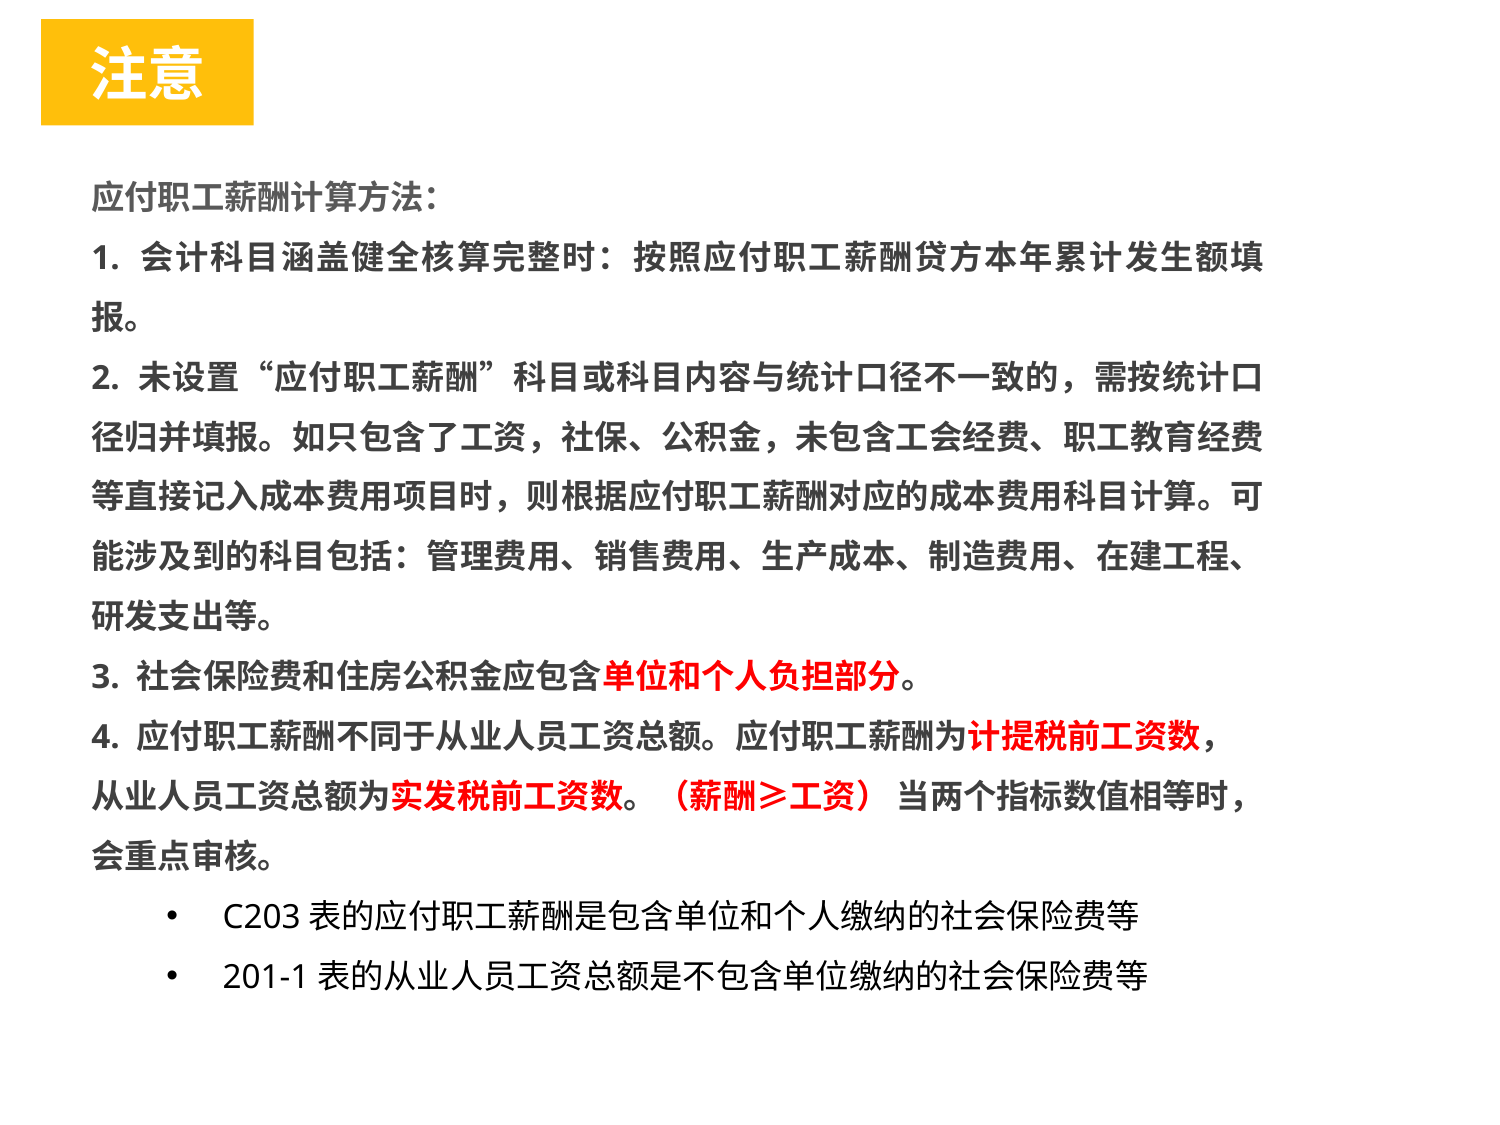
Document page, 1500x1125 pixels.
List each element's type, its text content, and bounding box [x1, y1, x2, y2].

text_box 应付职工薪酬计算方法： 1. 会计科目涵盖健全核算完整时：按照应付职工薪酬贷方本年累计发生额填报。 2. 未设置“应付职工薪酬”科目或科目内容与统计口径不一致的，需按统计口径归并填报。如只包含了工资，社保、公积金，未包含工会经费、职工教育经费等直接记入成本费用项目时，则根据应付职工薪酬对应的成本费用科目计算。可能涉及到的科目包括：管理费用、销售费用、生产成本、制造费用、在建工程、研发支出等。 3. 社会保险费和住房公积金应包含单位和个人负担部分。 4. 应付职工薪酬不同于从业人员工资总额。应付职工薪酬为计提税前工资数，从业人员工资总额为实发税前工资数。（薪酬≥工资） 当两个指标数值相等时，会重点审核。 C203表的应付职工薪酬是包含单位和个人缴纳的社会保险费等 201-1表的从业人员工资总额是不包含单位缴纳的社会保险费等 [76, 148, 1279, 801]
text_box 注意 [39, 17, 256, 127]
slide_number [965, 907, 1303, 953]
